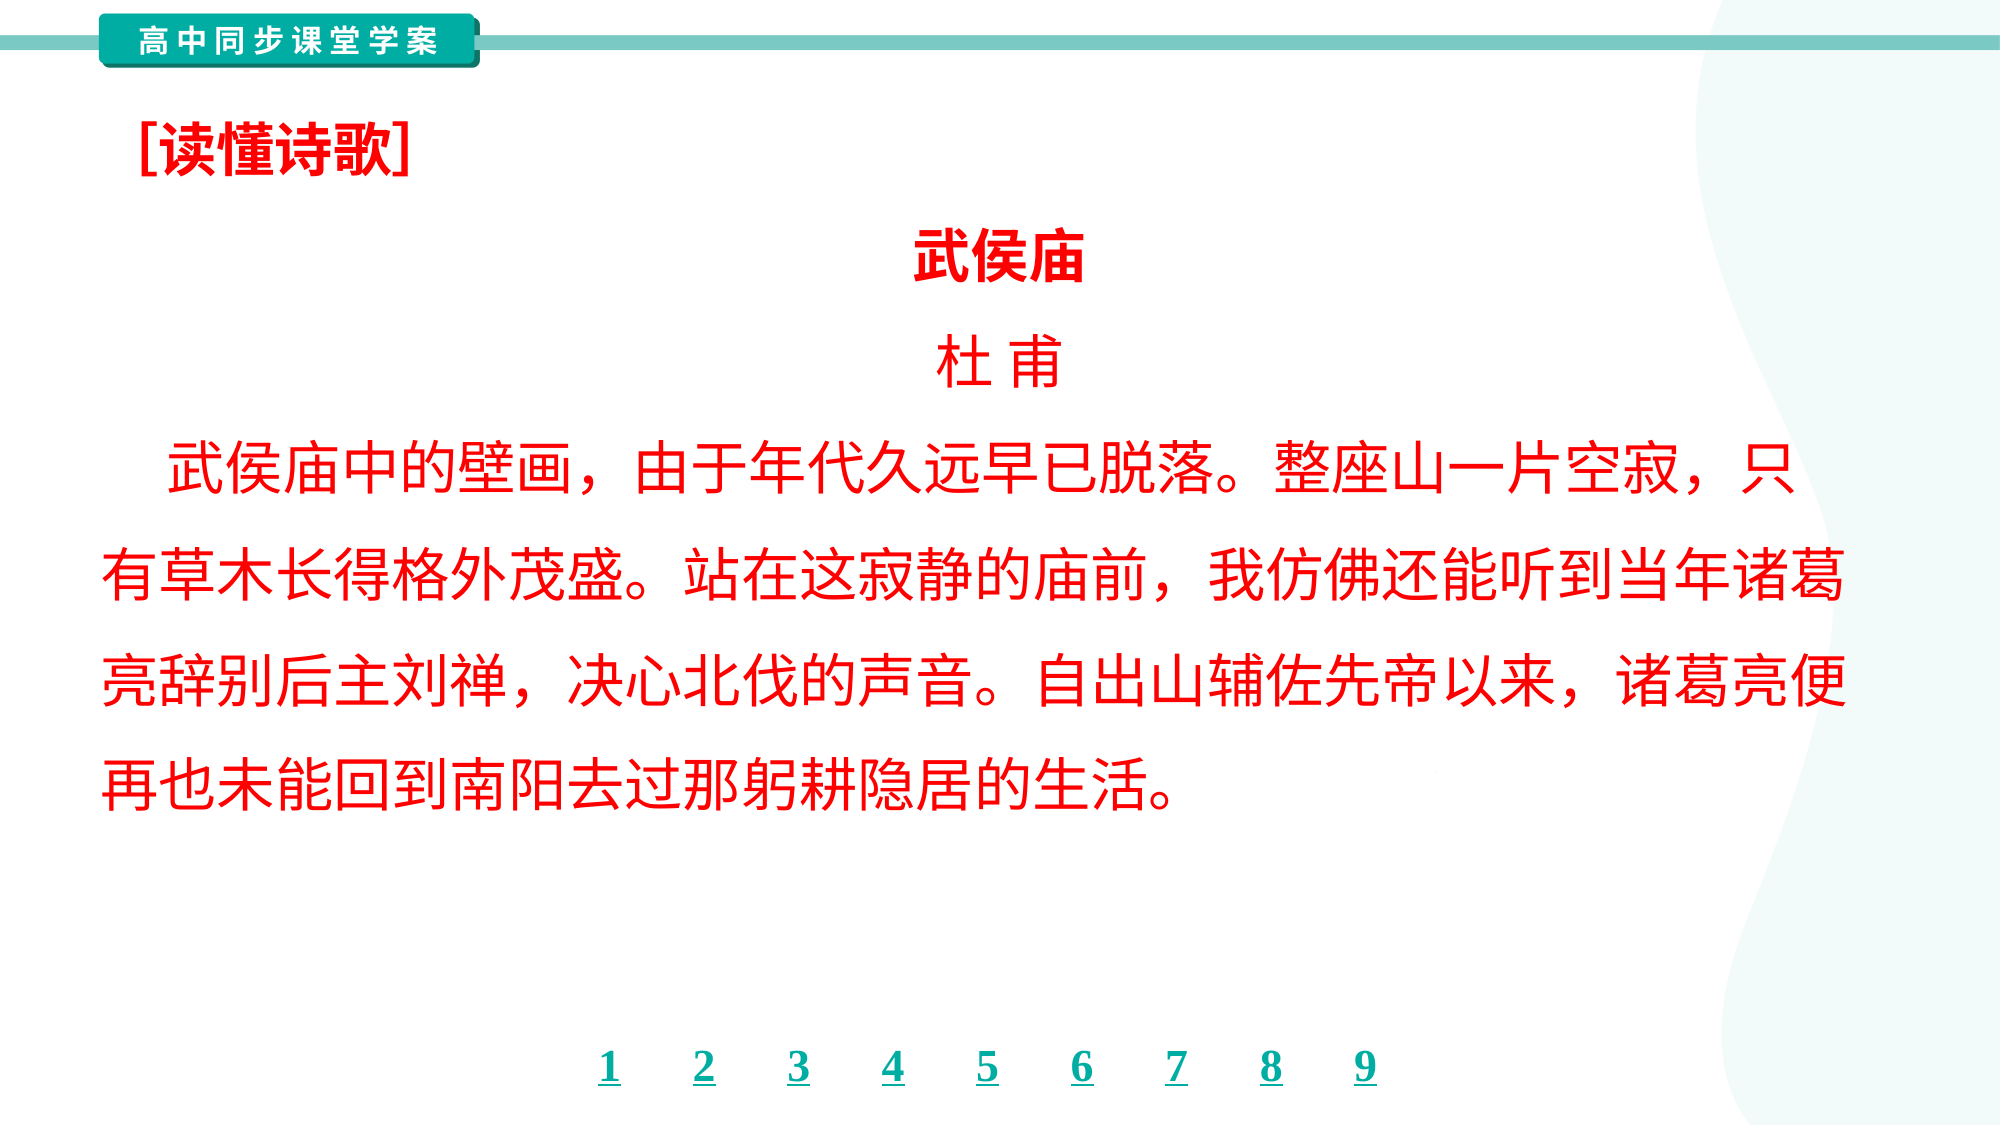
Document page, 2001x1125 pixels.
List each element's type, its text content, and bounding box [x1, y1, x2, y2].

text_box ［读懂诗歌］ 武侯庙 杜 甫 武侯庙中的壁画，由于年代久远早已脱落。整座山一片空寂，只 有草木长得格外茂盛。站在这寂静的庙前，我仿佛还能听到当年诸葛 亮辞别后主刘禅，决心北伐的声音。自出山辅佐先帝以来，诸葛亮便 再也未能回到南阳去过那躬耕隐居的生活。 [100, 76, 1899, 808]
picture [0, 0, 2000, 1125]
